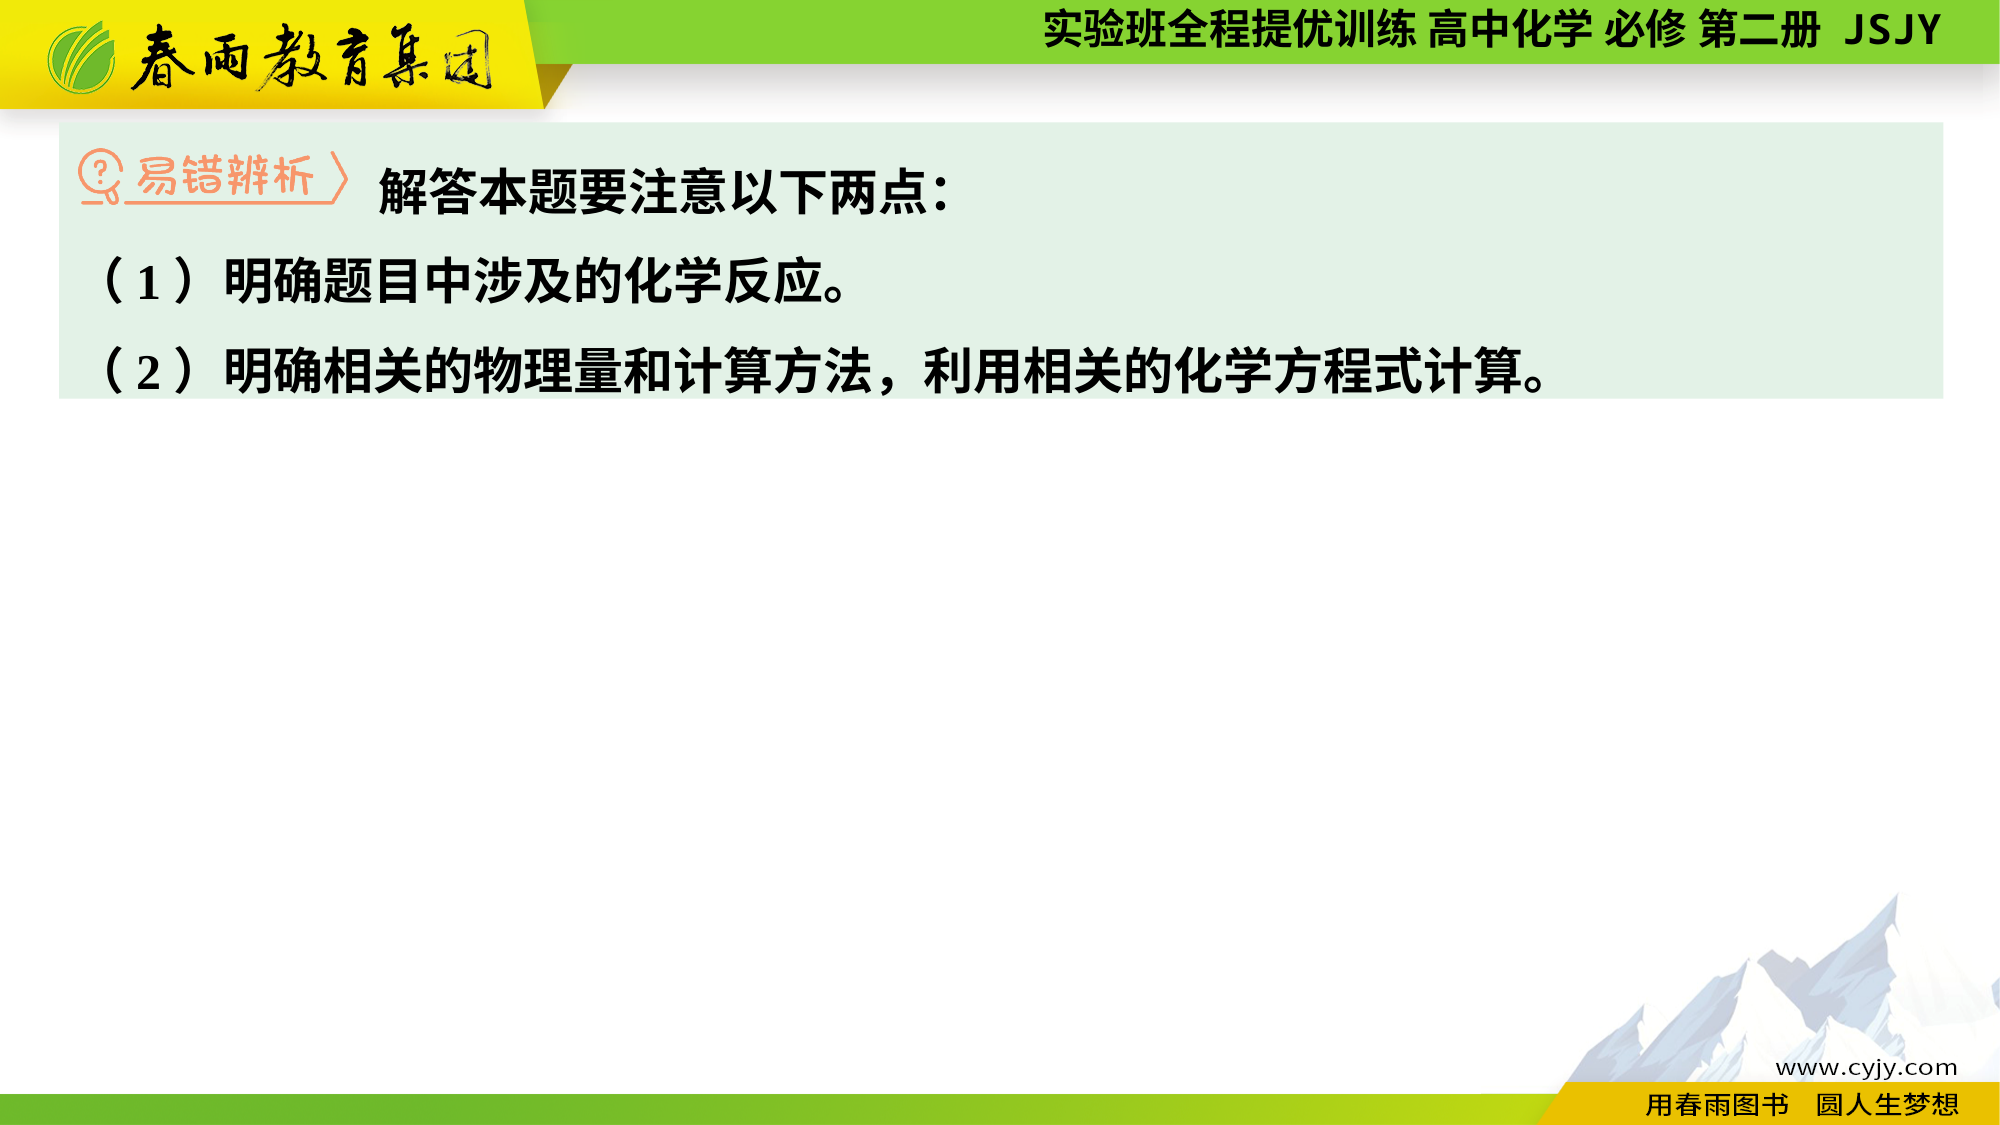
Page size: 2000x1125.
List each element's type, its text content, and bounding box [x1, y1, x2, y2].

picture [0, 0, 2000, 1125]
list 解答本题要注意以下两点： （1）明确题目中涉及的化学反应。 （2）明确相关的物理量和计算方法，利用相关的化学方程式计算。 [59, 122, 1944, 399]
